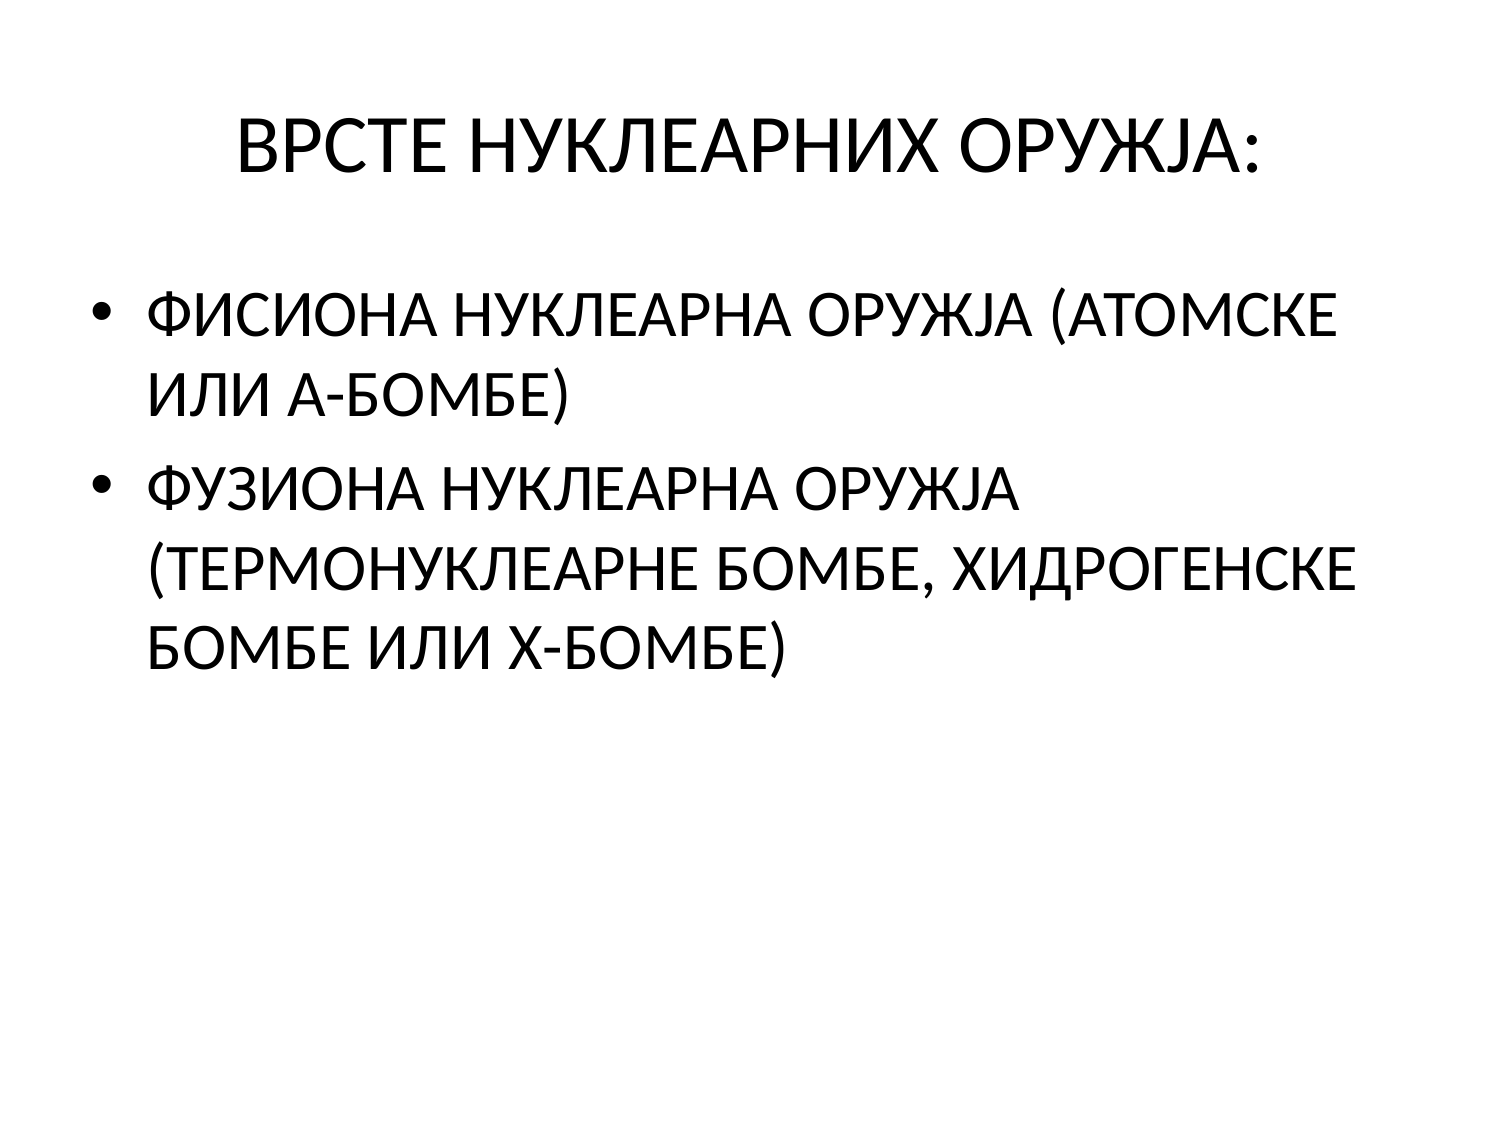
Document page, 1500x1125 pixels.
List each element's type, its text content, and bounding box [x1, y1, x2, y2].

title ВРСТЕ НУКЛЕАРНИХ ОРУЖЈА: [75, 45, 1425, 233]
list ФИСИОНА НУКЛЕАРНА ОРУЖЈА (АТОМСКЕ ИЛИ А-БОМБЕ) ФУЗИОНА НУКЛЕАРНА ОРУЖЈА (ТЕРМОНУКЛЕАРНЕ БОМБЕ, ХИДРОГЕНСКЕ БОМБЕ ИЛИ Х-БОМБЕ) [75, 262, 1425, 1005]
